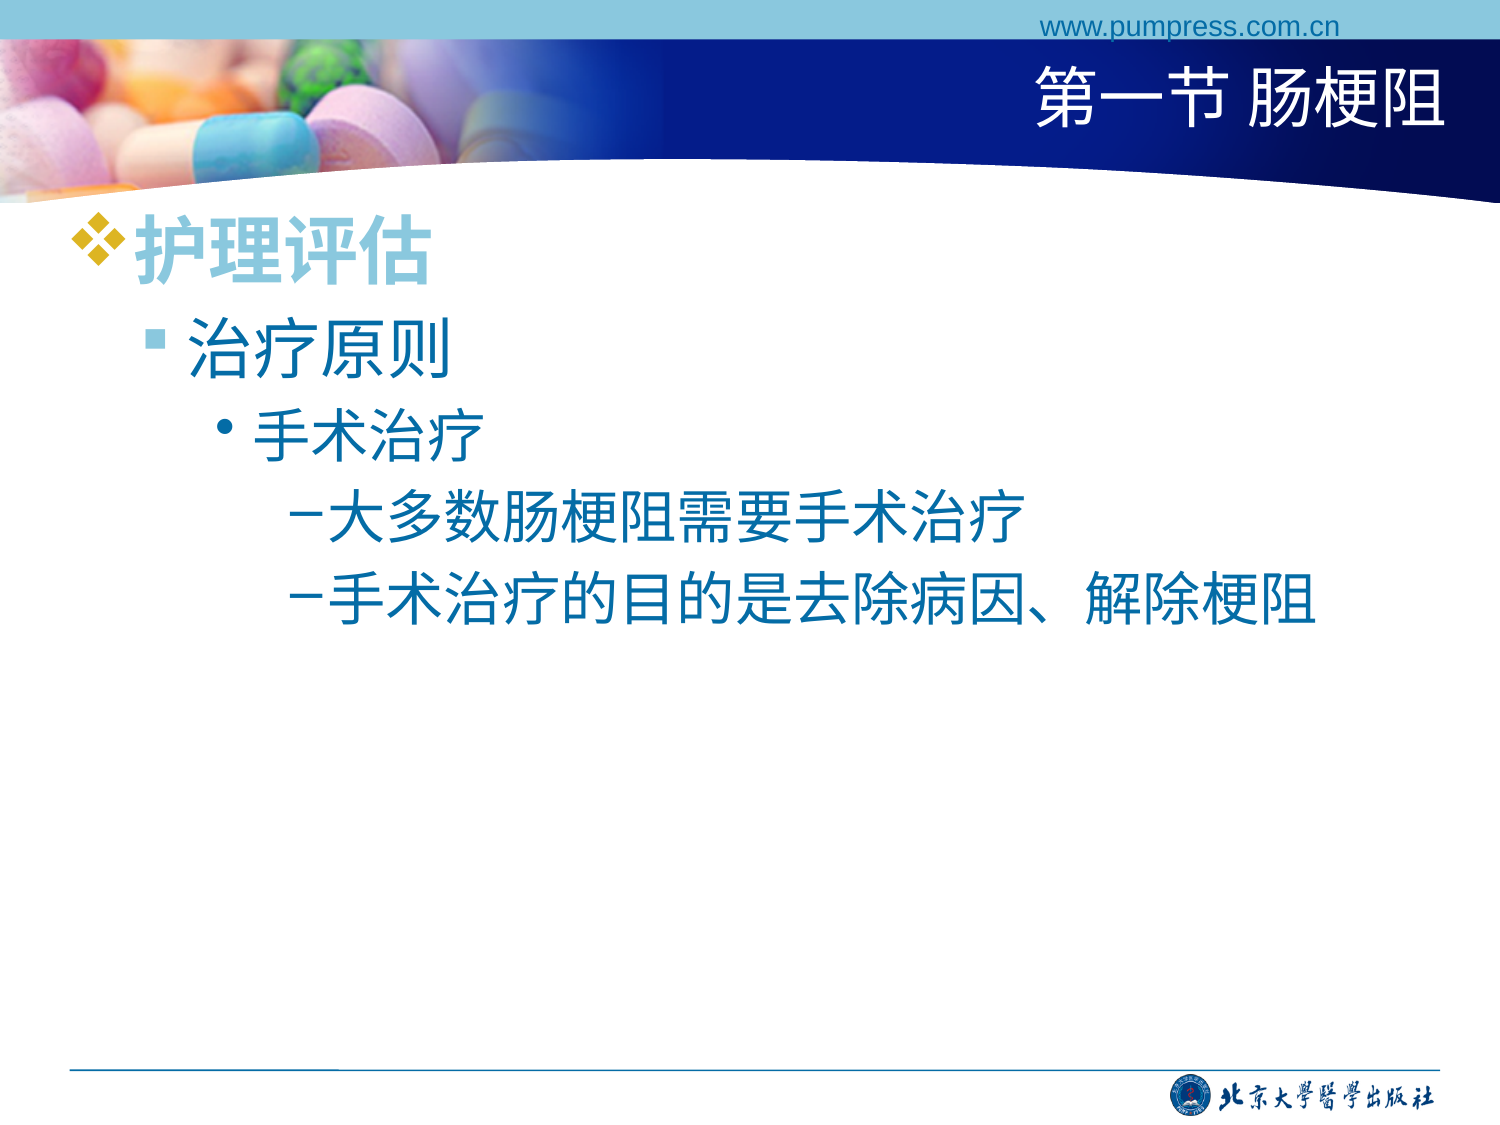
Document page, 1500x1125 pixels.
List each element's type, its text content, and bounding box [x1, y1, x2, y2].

title 第一节 肠梗阻 [137, 49, 1463, 143]
list 护理评估 治疗原则 手术治疗 大多数肠梗阻需要手术治疗 手术治疗的目的是去除病因、解除梗阻 [49, 196, 1463, 997]
picture [0, 40, 1500, 203]
picture [1170, 1074, 1436, 1118]
slide_number www.pumpress.com.cn [1025, 0, 1463, 38]
